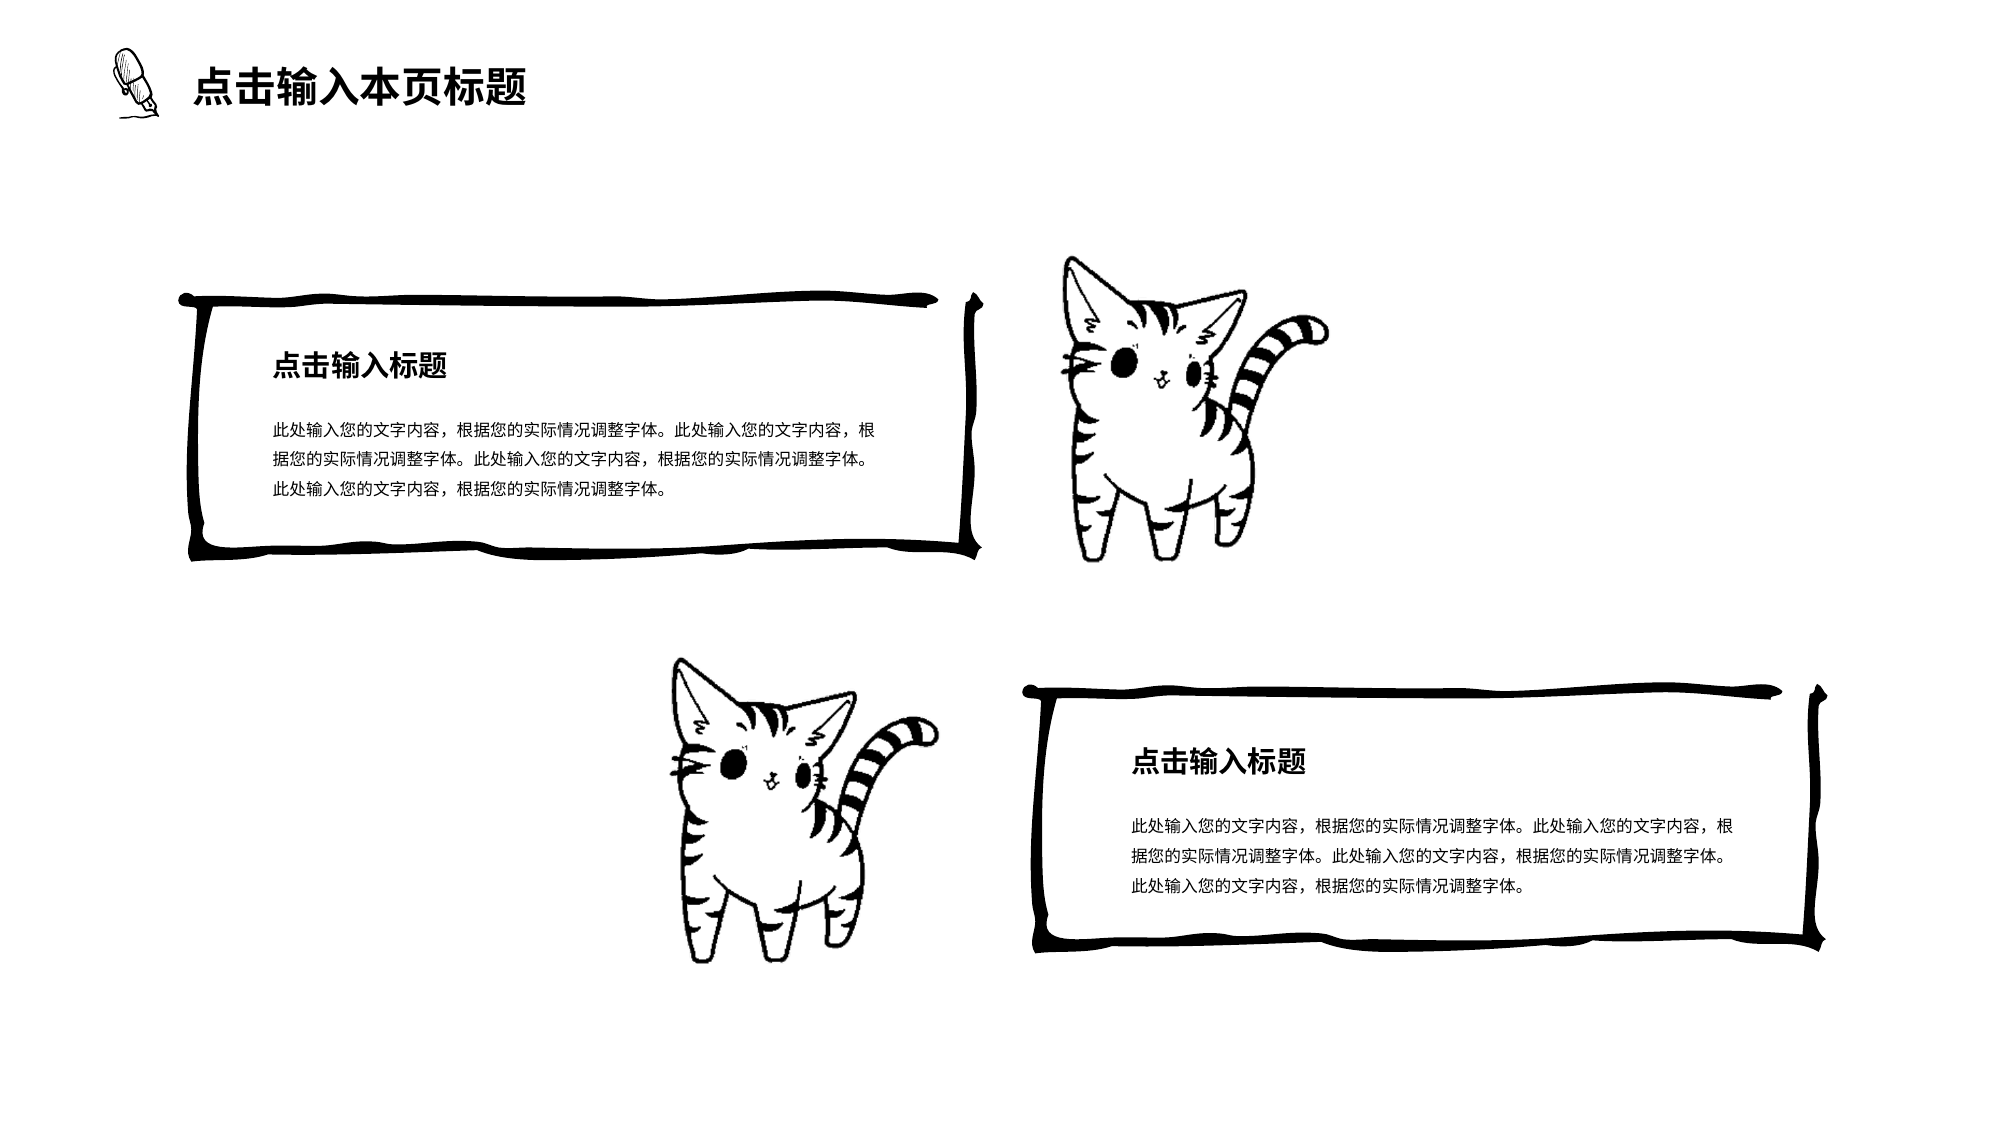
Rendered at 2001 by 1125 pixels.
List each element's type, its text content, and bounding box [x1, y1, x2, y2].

picture [665, 647, 960, 985]
text_box [178, 290, 984, 562]
text_box 点击输入本页标题 [178, 53, 676, 118]
text_box 此处输入您的文字内容，根据您的实际情况调整字体。此处输入您的文字内容，根据您的实际情况调整字体。此处输入您的文字内容，根据您的实际情况调整字体。此处输入您的文字内容，根据您的实际情况调整字体。 [257, 401, 892, 507]
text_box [111, 47, 160, 119]
text_box 此处输入您的文字内容，根据您的实际情况调整字体。此处输入您的文字内容，根据您的实际情况调整字体。此处输入您的文字内容，根据您的实际情况调整字体。此处输入您的文字内容，根据您的实际情况调整字体。 [1116, 798, 1750, 903]
text_box 点击输入标题 [258, 339, 843, 390]
text_box 点击输入标题 [1116, 736, 1701, 786]
text_box [1022, 682, 1828, 954]
picture [1056, 245, 1350, 584]
